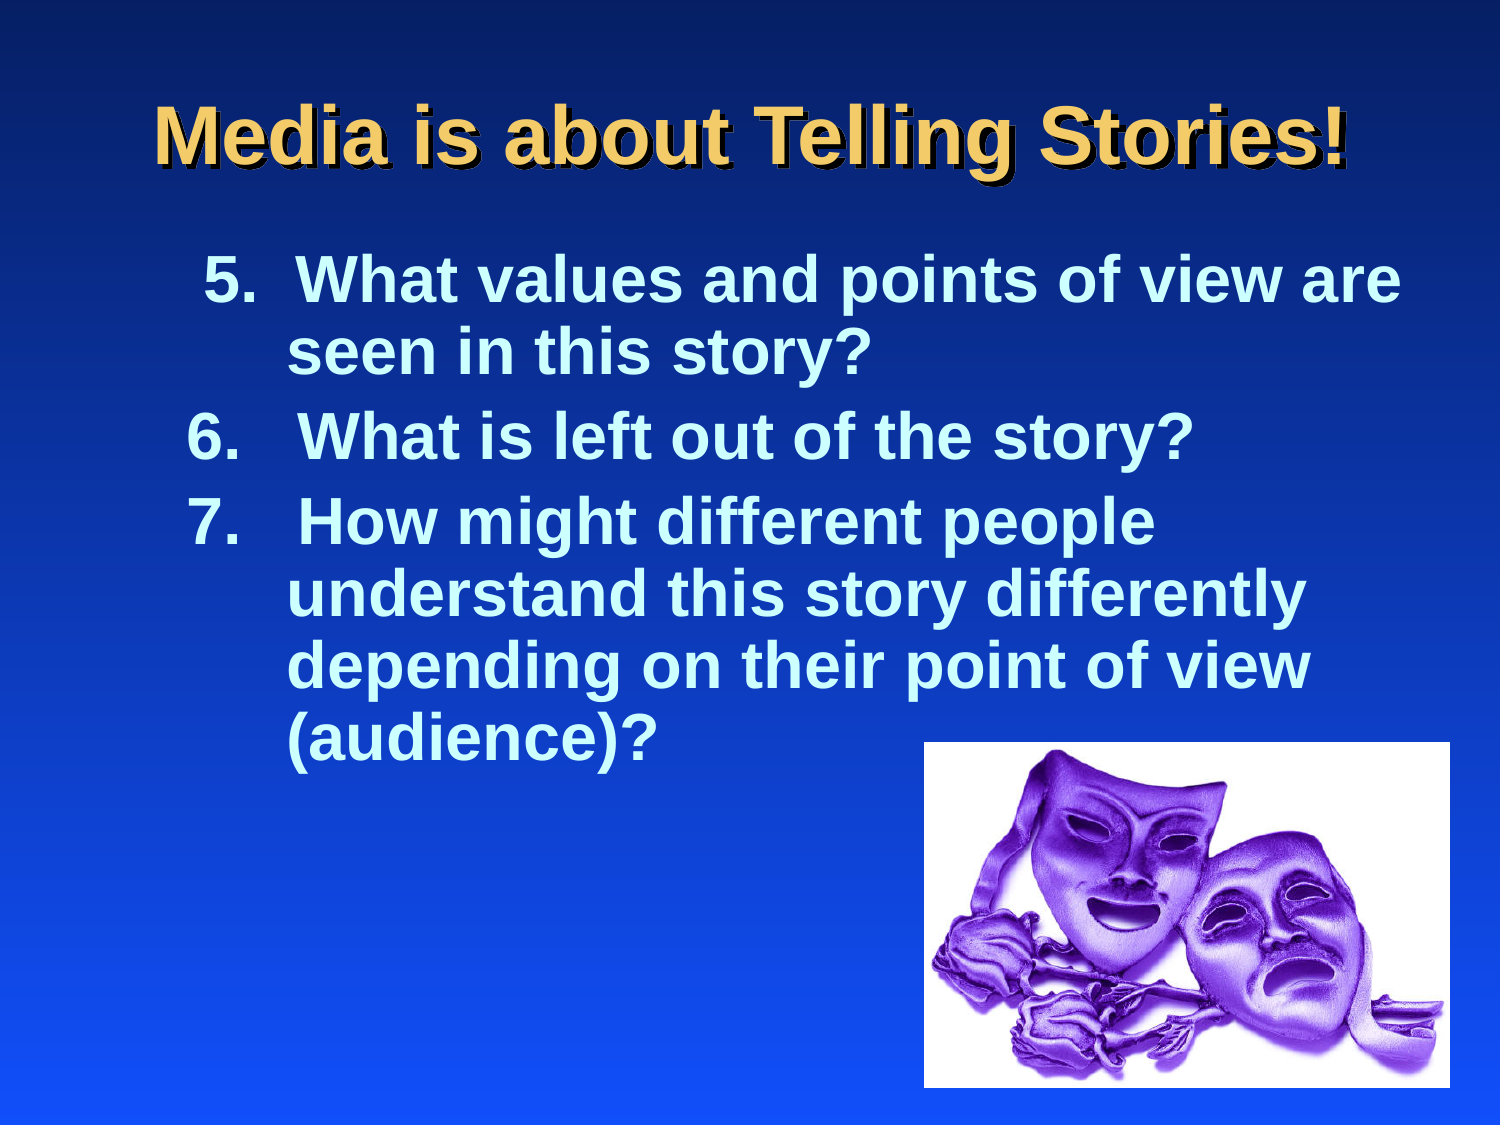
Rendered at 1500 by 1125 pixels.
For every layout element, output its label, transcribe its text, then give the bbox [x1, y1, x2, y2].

picture [924, 742, 1451, 1088]
title Media is about Telling Stories! [136, 36, 1404, 226]
list 5. What values and points of view are seen in this story? 6. What is left out of the story? 7. How might different people understand this story differently depending on their point of view (audience)? [171, 236, 1451, 913]
